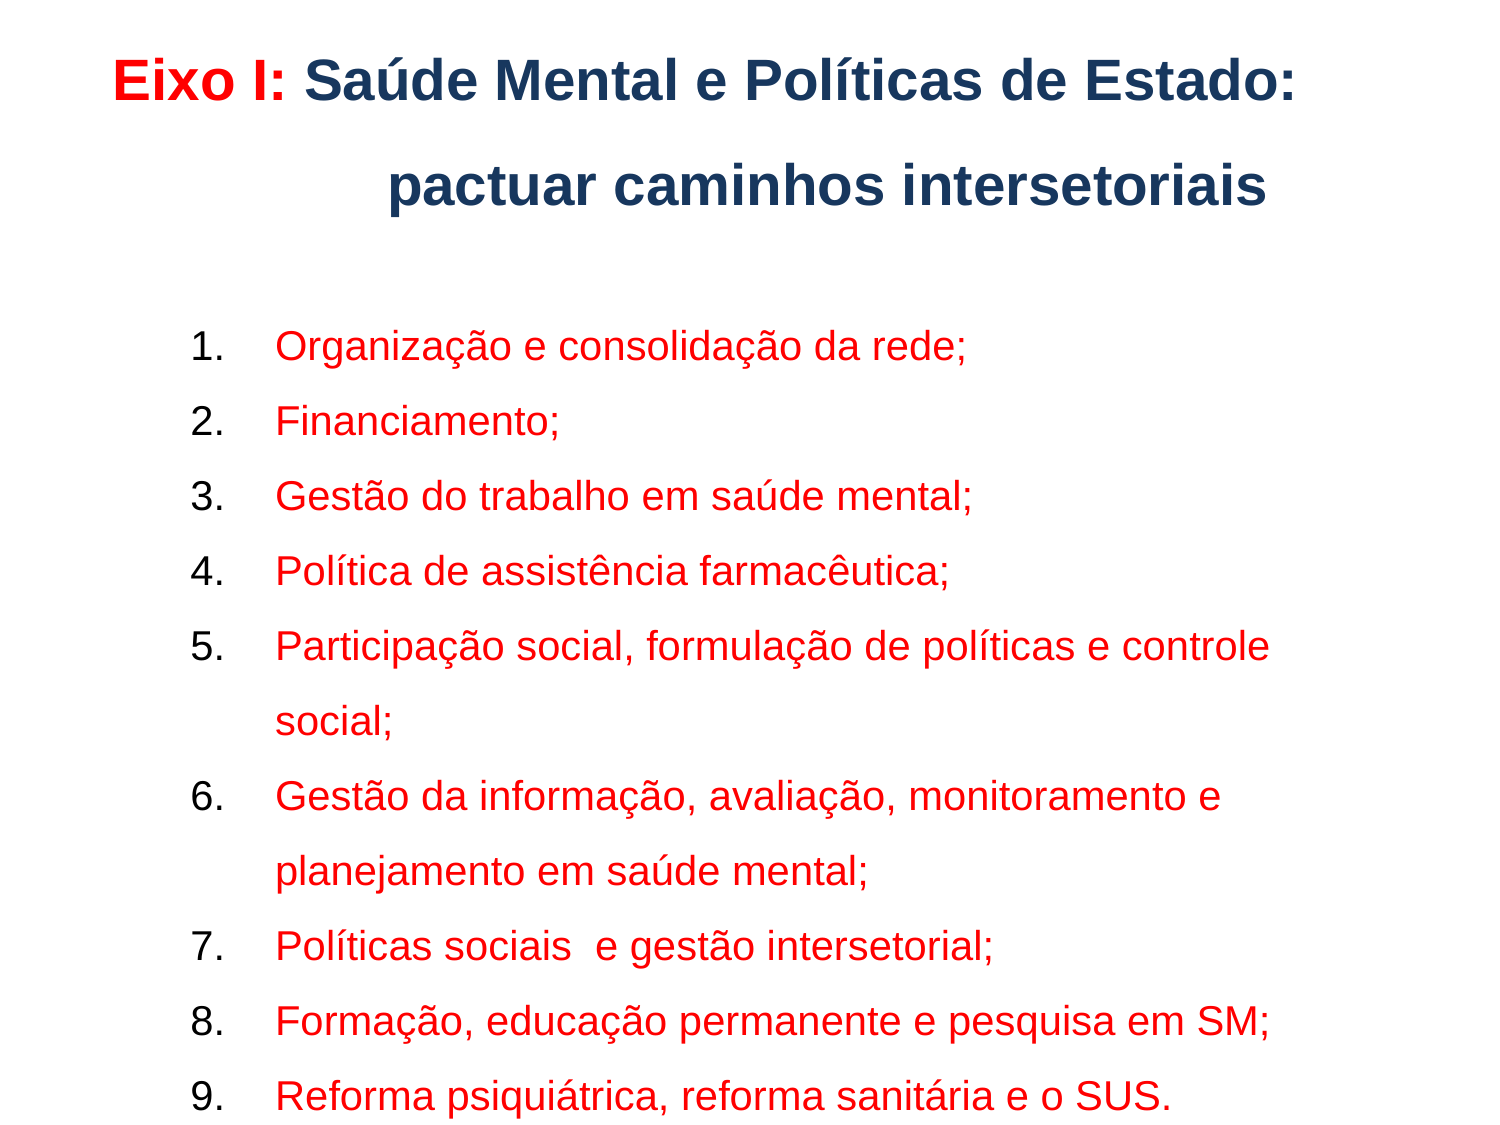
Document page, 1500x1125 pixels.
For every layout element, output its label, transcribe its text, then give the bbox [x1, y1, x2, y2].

text_box Organização e consolidação da rede; Financiamento; Gestão do trabalho em saúde mental; Política de assistência farmacêutica; Participação social, formulação de políticas e controle social; Gestão da informação, avaliação, monitoramento e planejamento em saúde mental; Políticas sociais e gestão intersetorial; Formação, educação permanente e pesquisa em SM; Reforma psiquiátrica, reforma sanitária e o SUS. [175, 286, 1395, 1125]
text_box Eixo I: Saúde Mental e Políticas de Estado: pactuar caminhos intersetoriais [58, 0, 1500, 225]
